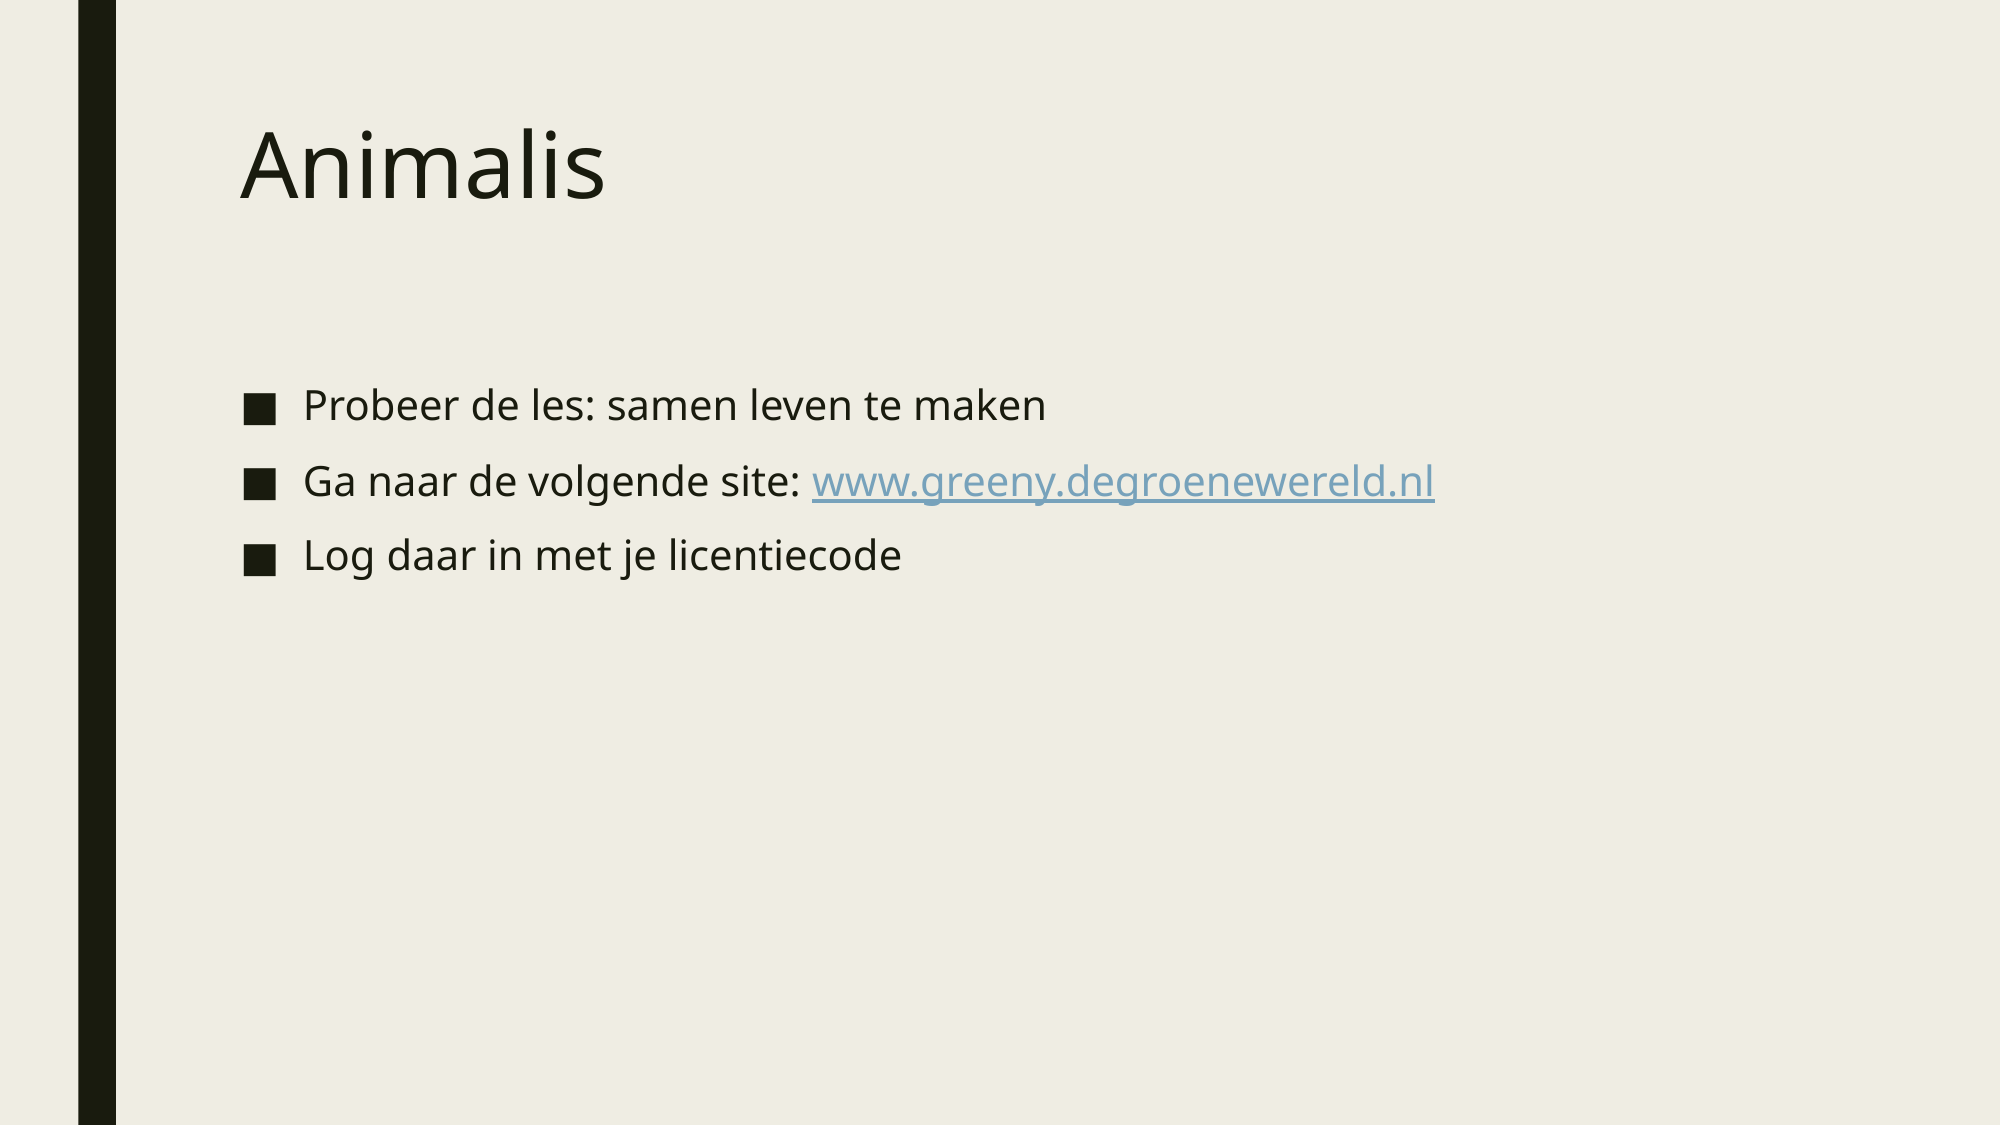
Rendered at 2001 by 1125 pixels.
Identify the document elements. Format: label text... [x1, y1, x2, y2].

title Animalis [225, 112, 1800, 357]
list Probeer de les: samen leven te maken Ga naar de volgende site: www.greeny.degroenewereld.nl Log daar in met je licentiecode [225, 375, 1800, 963]
